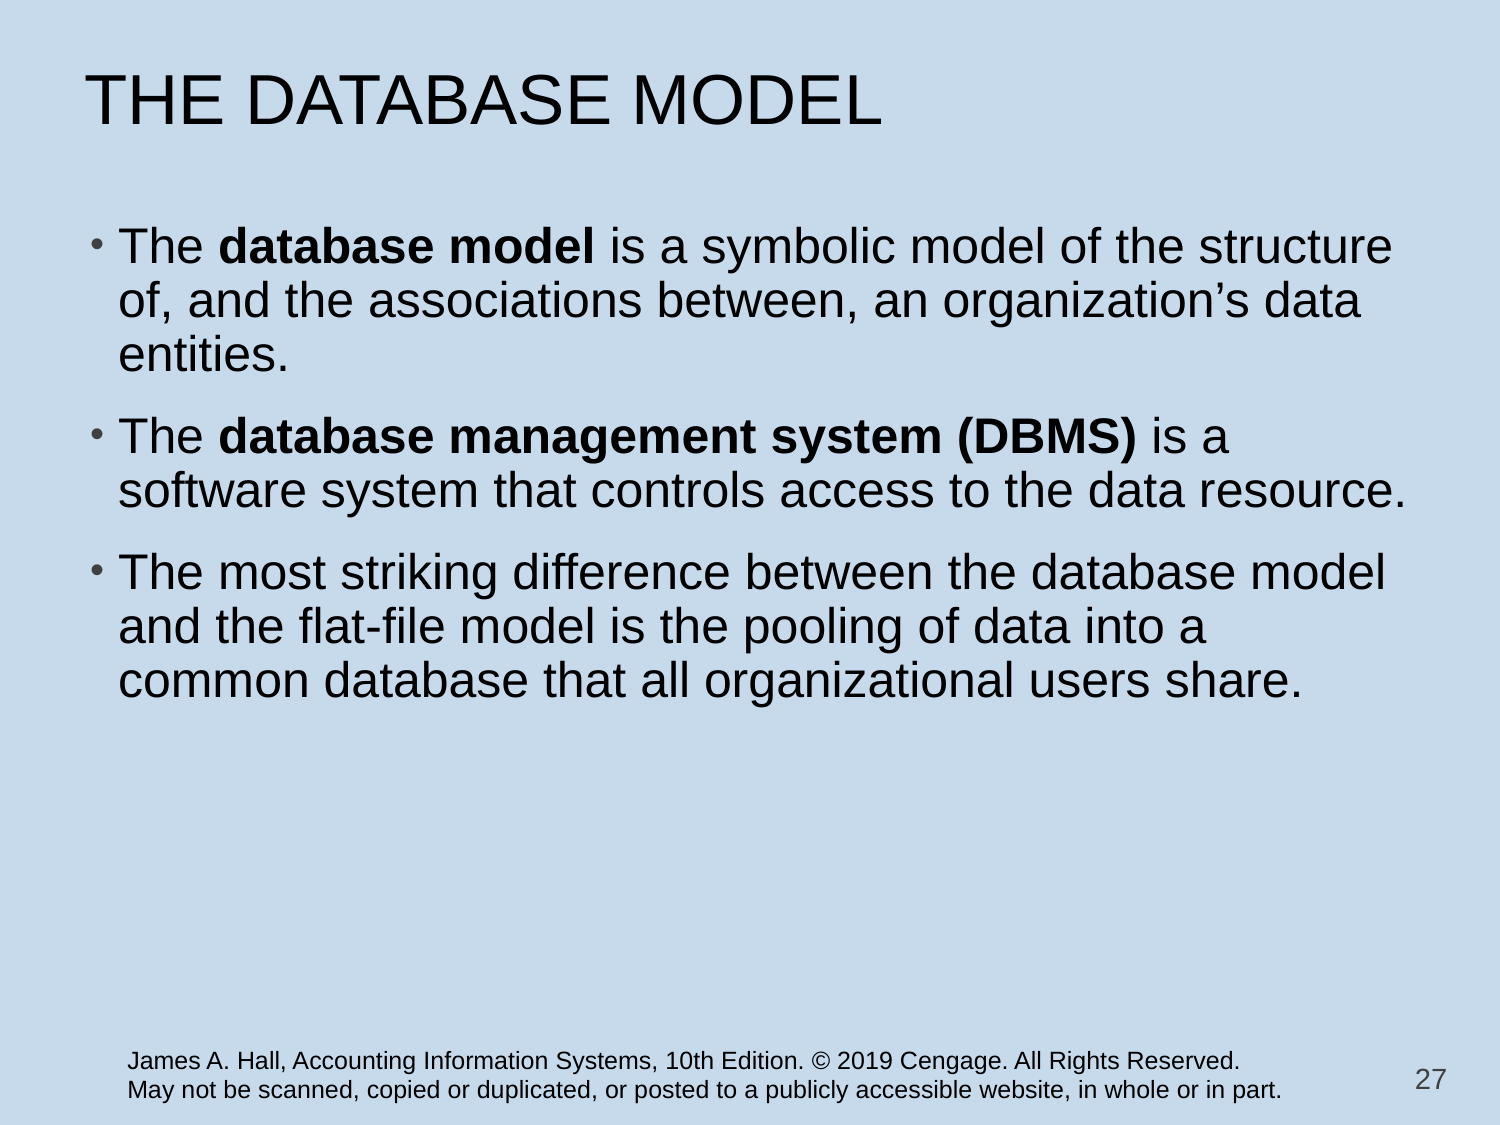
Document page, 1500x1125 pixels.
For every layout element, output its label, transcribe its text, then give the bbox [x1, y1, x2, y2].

title THE DATABASE MODEL [69, 62, 1420, 188]
list The database model is a symbolic model of the structure of, and the associations between, an organization’s data entities. The database management system (DBMS) is a software system that controls access to the data resource. The most striking difference between the database model and the flat-file model is the pooling of data into a common database that all organizational users share. [75, 212, 1426, 1000]
slide_number 27 [1400, 1052, 1488, 1113]
